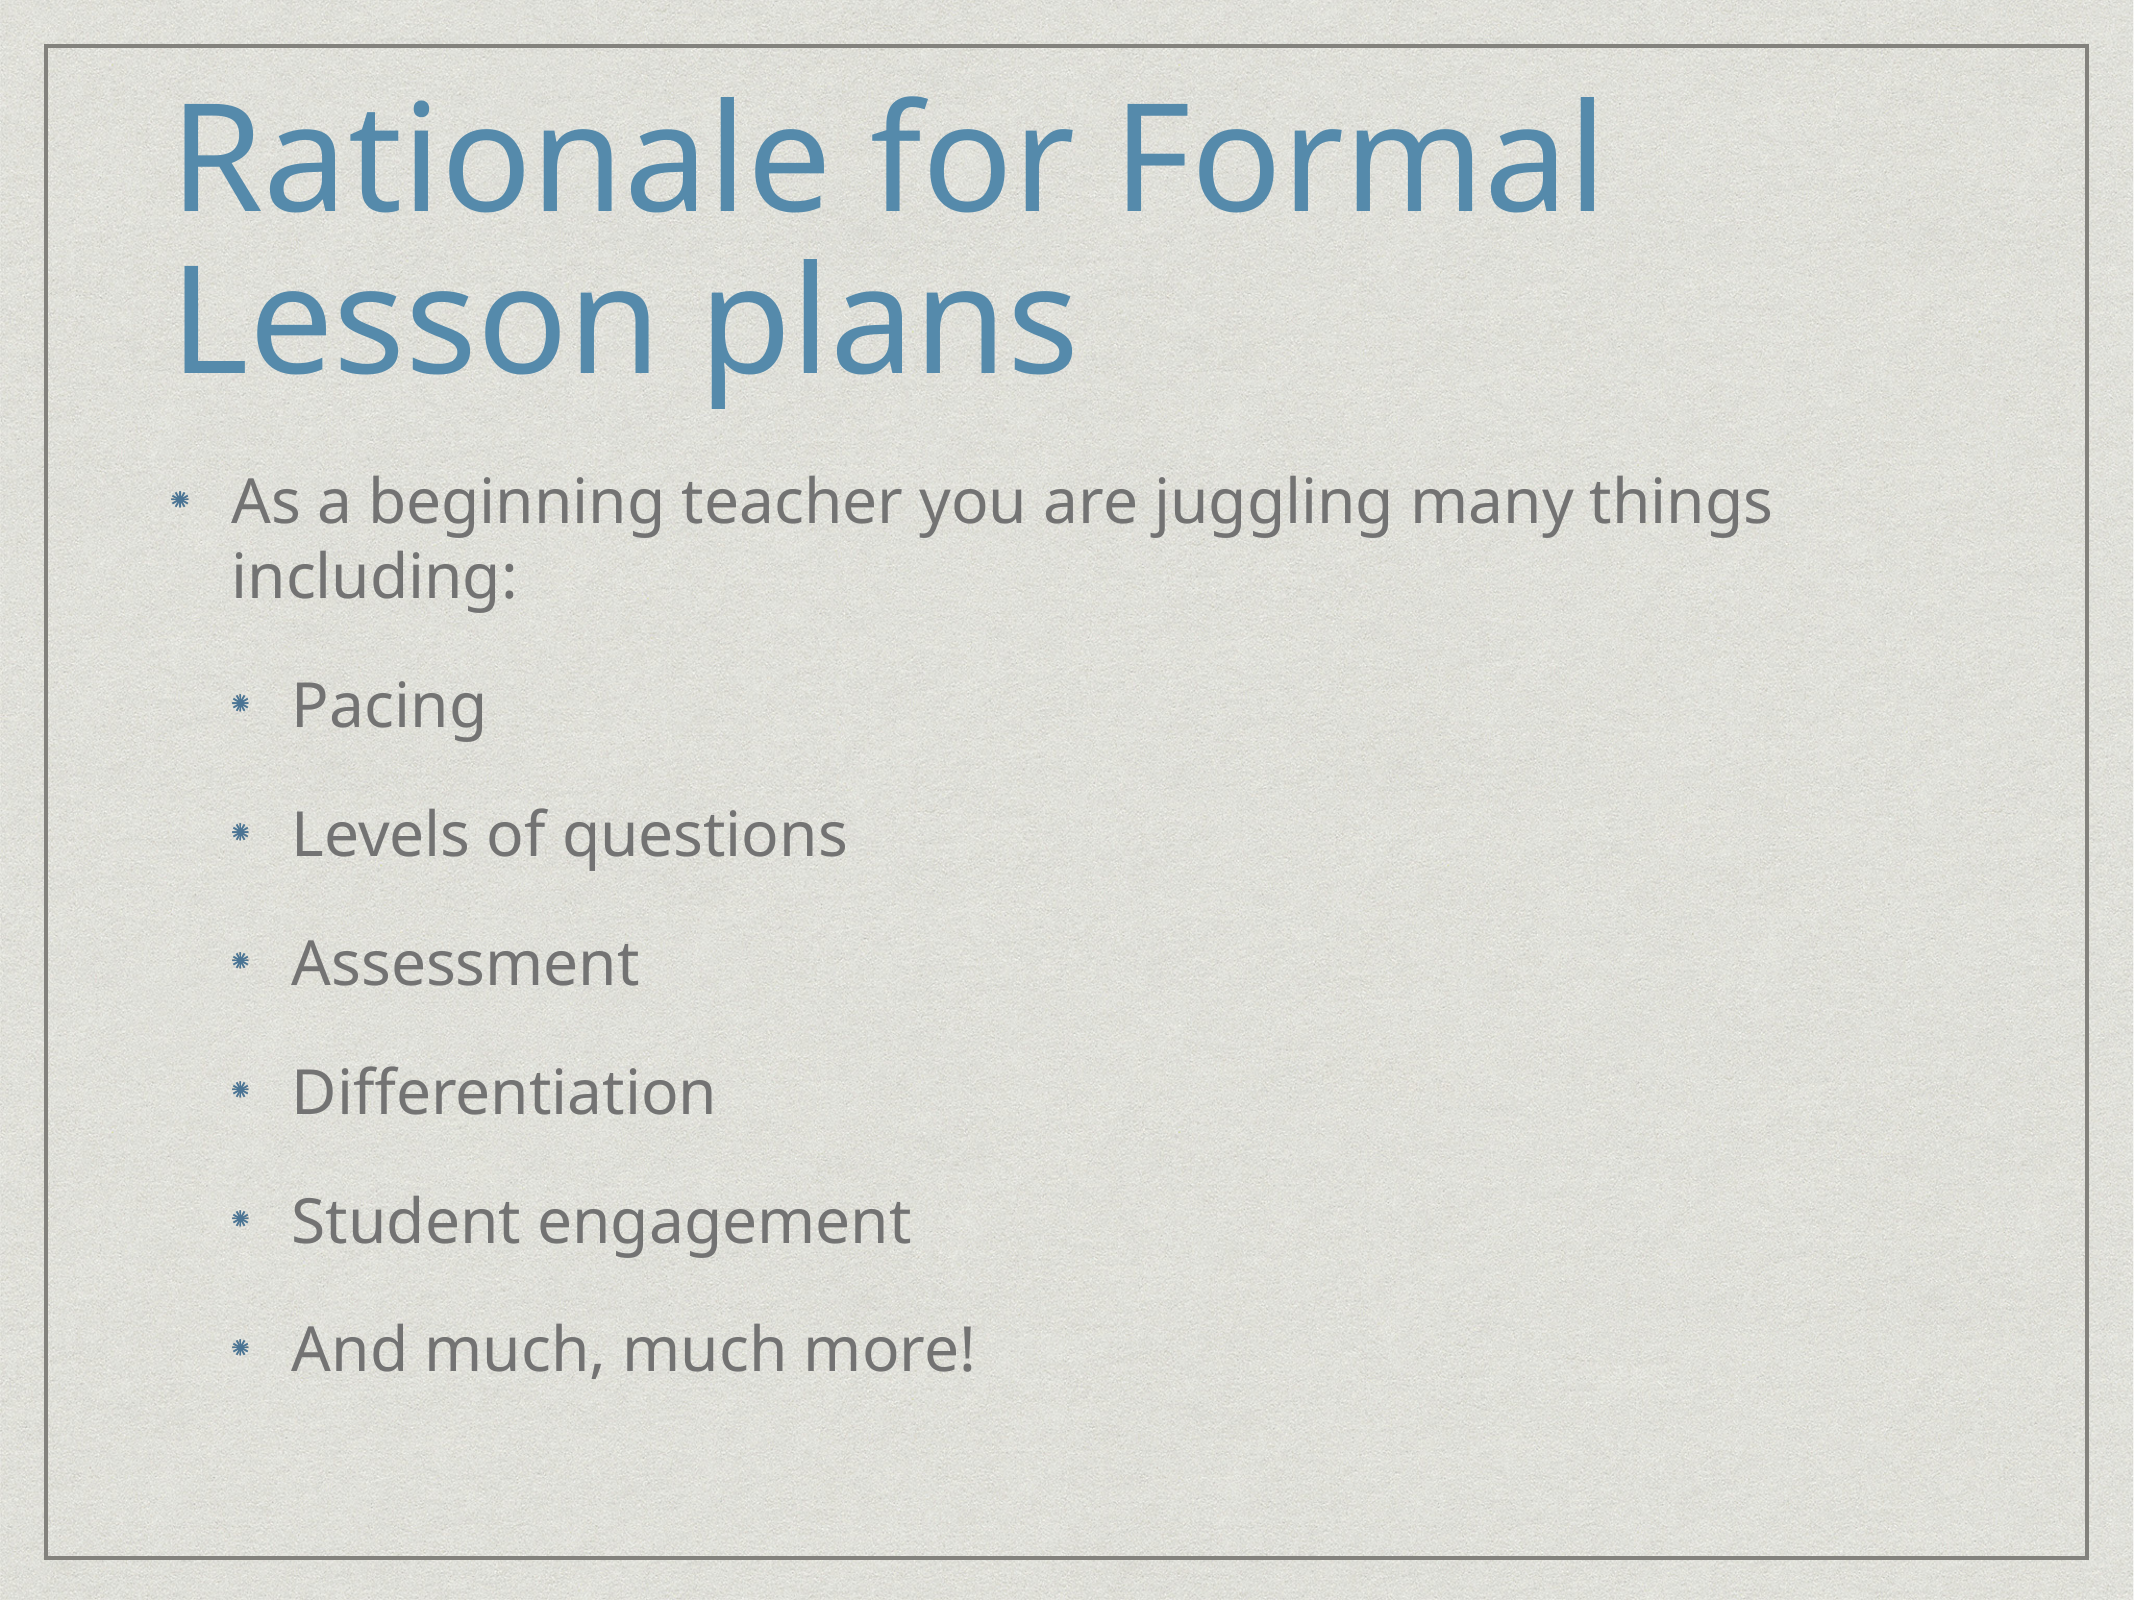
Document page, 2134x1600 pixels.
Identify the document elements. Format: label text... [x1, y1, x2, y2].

title Rationale for Formal Lesson plans [170, 43, 1963, 445]
picture [0, 0, 2134, 1600]
list As a beginning teacher you are juggling many things including: Pacing Levels of questions Assessment Differentiation Student engagement And much, much more! [170, 453, 1963, 1393]
